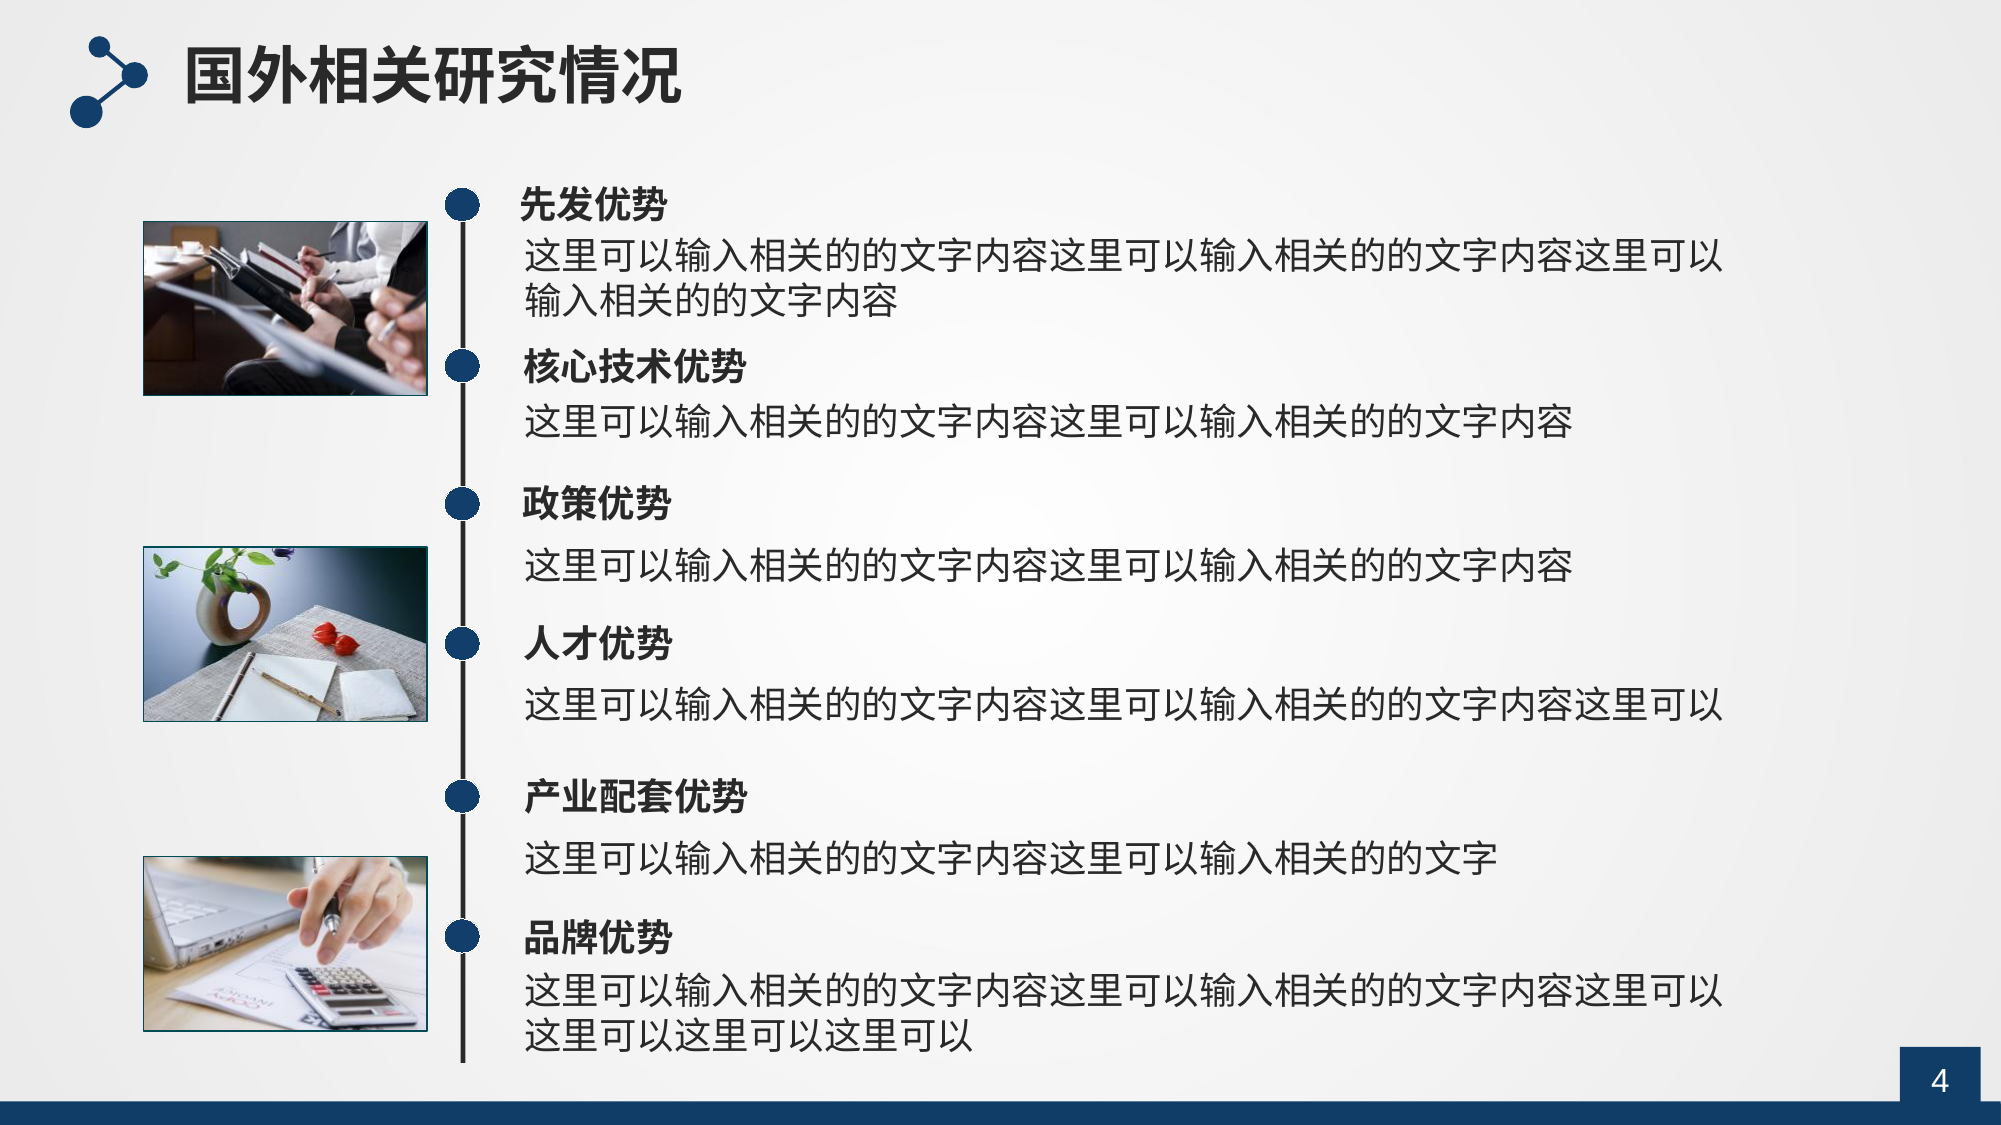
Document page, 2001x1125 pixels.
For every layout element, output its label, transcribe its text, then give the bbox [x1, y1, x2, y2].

text_box 核心技术优势 [508, 335, 764, 396]
text_box [444, 779, 481, 814]
text_box 这里可以输入相关的的文字内容这里可以输入相关的的文字内容这里可以输入相关的的文字内容 [509, 224, 1761, 330]
text_box 这里可以输入相关的的文字内容这里可以输入相关的的文字内容 [509, 390, 1730, 451]
text_box [444, 486, 481, 521]
text_box 这里可以输入相关的的文字内容这里可以输入相关的的文字内容这里可以 [509, 673, 1749, 734]
text_box [444, 626, 481, 661]
text_box 国外相关研究情况 [168, 28, 699, 119]
text_box 人才优势 [508, 612, 689, 673]
text_box [444, 187, 481, 222]
text_box 产业配套优势 [509, 765, 765, 826]
text_box 这里可以输入相关的的文字内容这里可以输入相关的的文字内容 [509, 534, 1730, 595]
text_box [70, 36, 148, 129]
text_box [143, 856, 428, 1031]
text_box 这里可以输入相关的的文字内容这里可以输入相关的的文字内容这里可以这里可以这里可以这里可以 [509, 959, 1761, 1065]
text_box 这里可以输入相关的的文字内容这里可以输入相关的的文字 [509, 827, 1730, 888]
picture [0, 0, 2001, 1101]
text_box [143, 547, 428, 722]
text_box [444, 918, 481, 954]
text_box [143, 221, 428, 396]
text_box 政策优势 [507, 473, 688, 533]
text_box [444, 348, 481, 383]
text_box 先发优势 [504, 173, 685, 234]
text_box 品牌优势 [508, 906, 689, 967]
